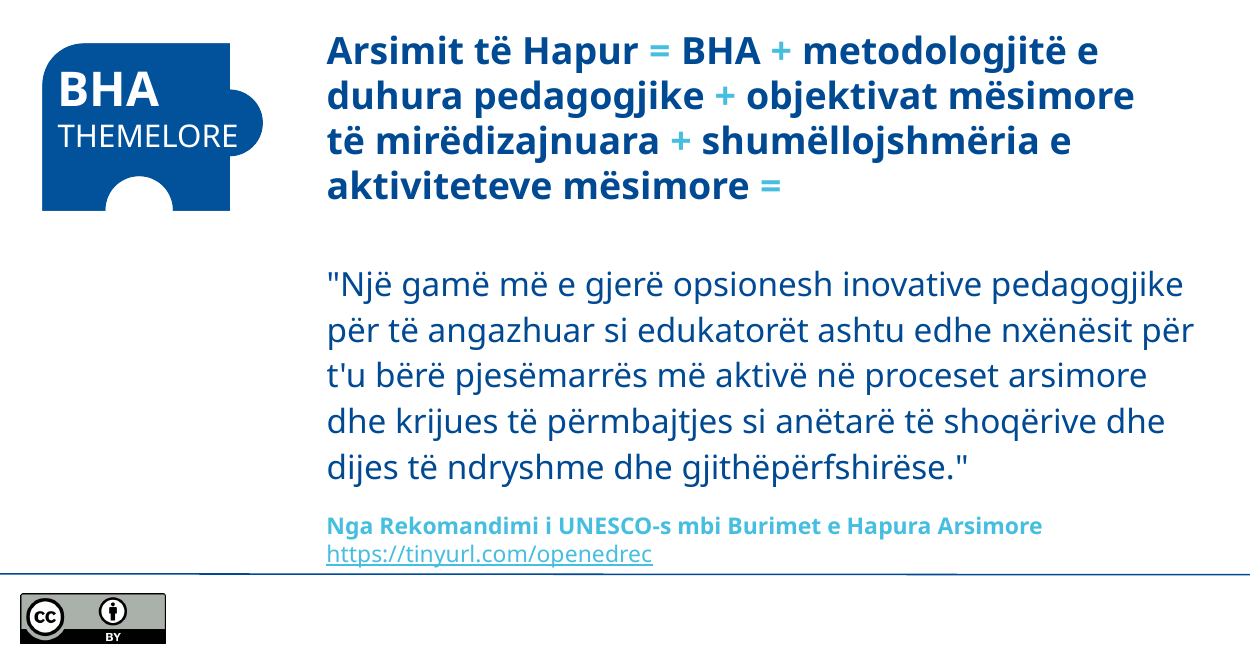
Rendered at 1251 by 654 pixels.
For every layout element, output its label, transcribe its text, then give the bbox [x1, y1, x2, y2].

text_box Arsimit të Hapur = BHA + metodologjitë e duhura pedagogjike + objektivat mësimore të mirëdizajnuara + shumëllojshmëria e aktiviteteve mësimore = [314, 15, 1169, 220]
text_box BHA THEMELORE [263, 43, 380, 169]
picture [20, 592, 166, 645]
text_box [0, 582, 1250, 654]
picture [41, 43, 263, 212]
text_box "Një gamë më e gjerë opsionesh inovative pedagogjike për të angazhuar si edukatorët ashtu edhe nxënësit për t'u bërë pjesëmarrës më aktivë në proceset arsimore dhe krijues të përmbajtjes si anëtarë të shoqërive dhe dijes të ndryshme dhe gjithëpërfshirëse." [314, 244, 1219, 499]
text_box Nga Rekomandimi i UNESCO-s mbi Burimet e Hapura Arsimore https://tinyurl.com/openedrec [314, 499, 1070, 572]
